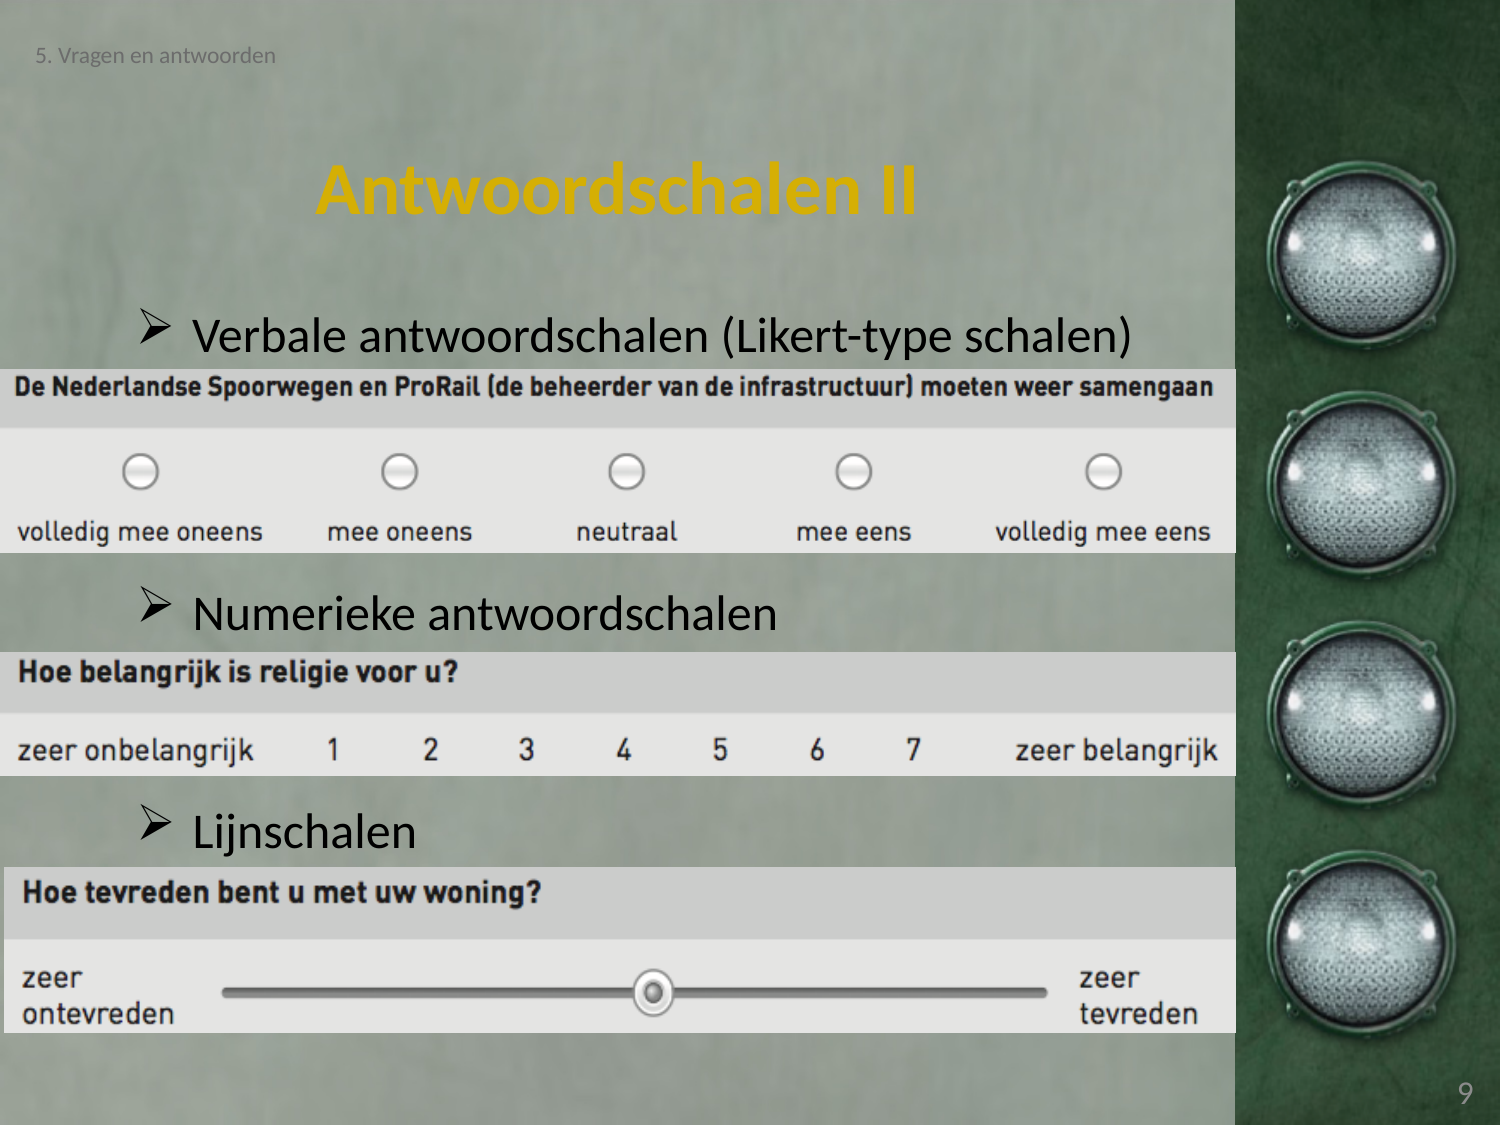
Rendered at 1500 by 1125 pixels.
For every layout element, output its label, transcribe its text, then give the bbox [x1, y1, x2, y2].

text_box Verbale antwoordschalen (Likert-type schalen) Numerieke antwoordschalen Lijnschalen [121, 295, 1229, 368]
title 5. Vragen en antwoorden [19, 32, 435, 77]
picture [0, 0, 1500, 1125]
text_box Verbale antwoordschalen (Likert-type schalen) Numerieke antwoordschalen Lijnschalen [121, 784, 1229, 866]
subtitle Antwoordschalen II [0, 131, 1229, 276]
text_box Verbale antwoordschalen (Likert-type schalen) Numerieke antwoordschalen Lijnschalen [121, 560, 1229, 650]
